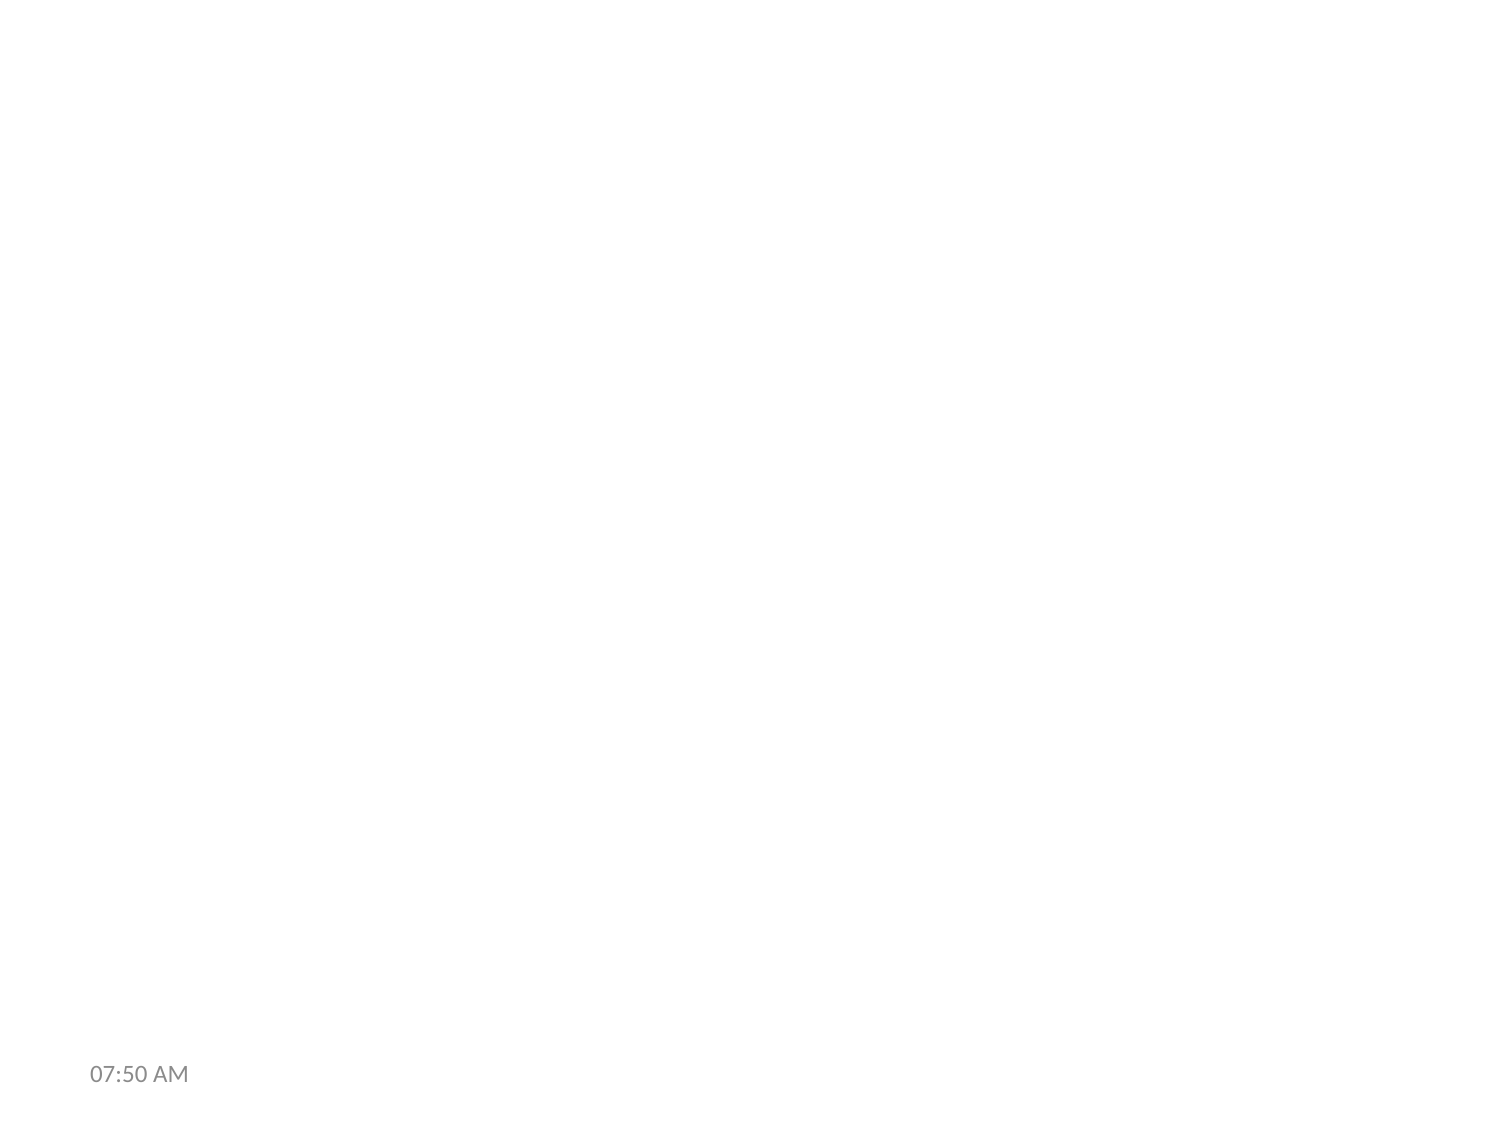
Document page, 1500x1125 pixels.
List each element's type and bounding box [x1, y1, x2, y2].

slide_number [75, 1042, 425, 1103]
